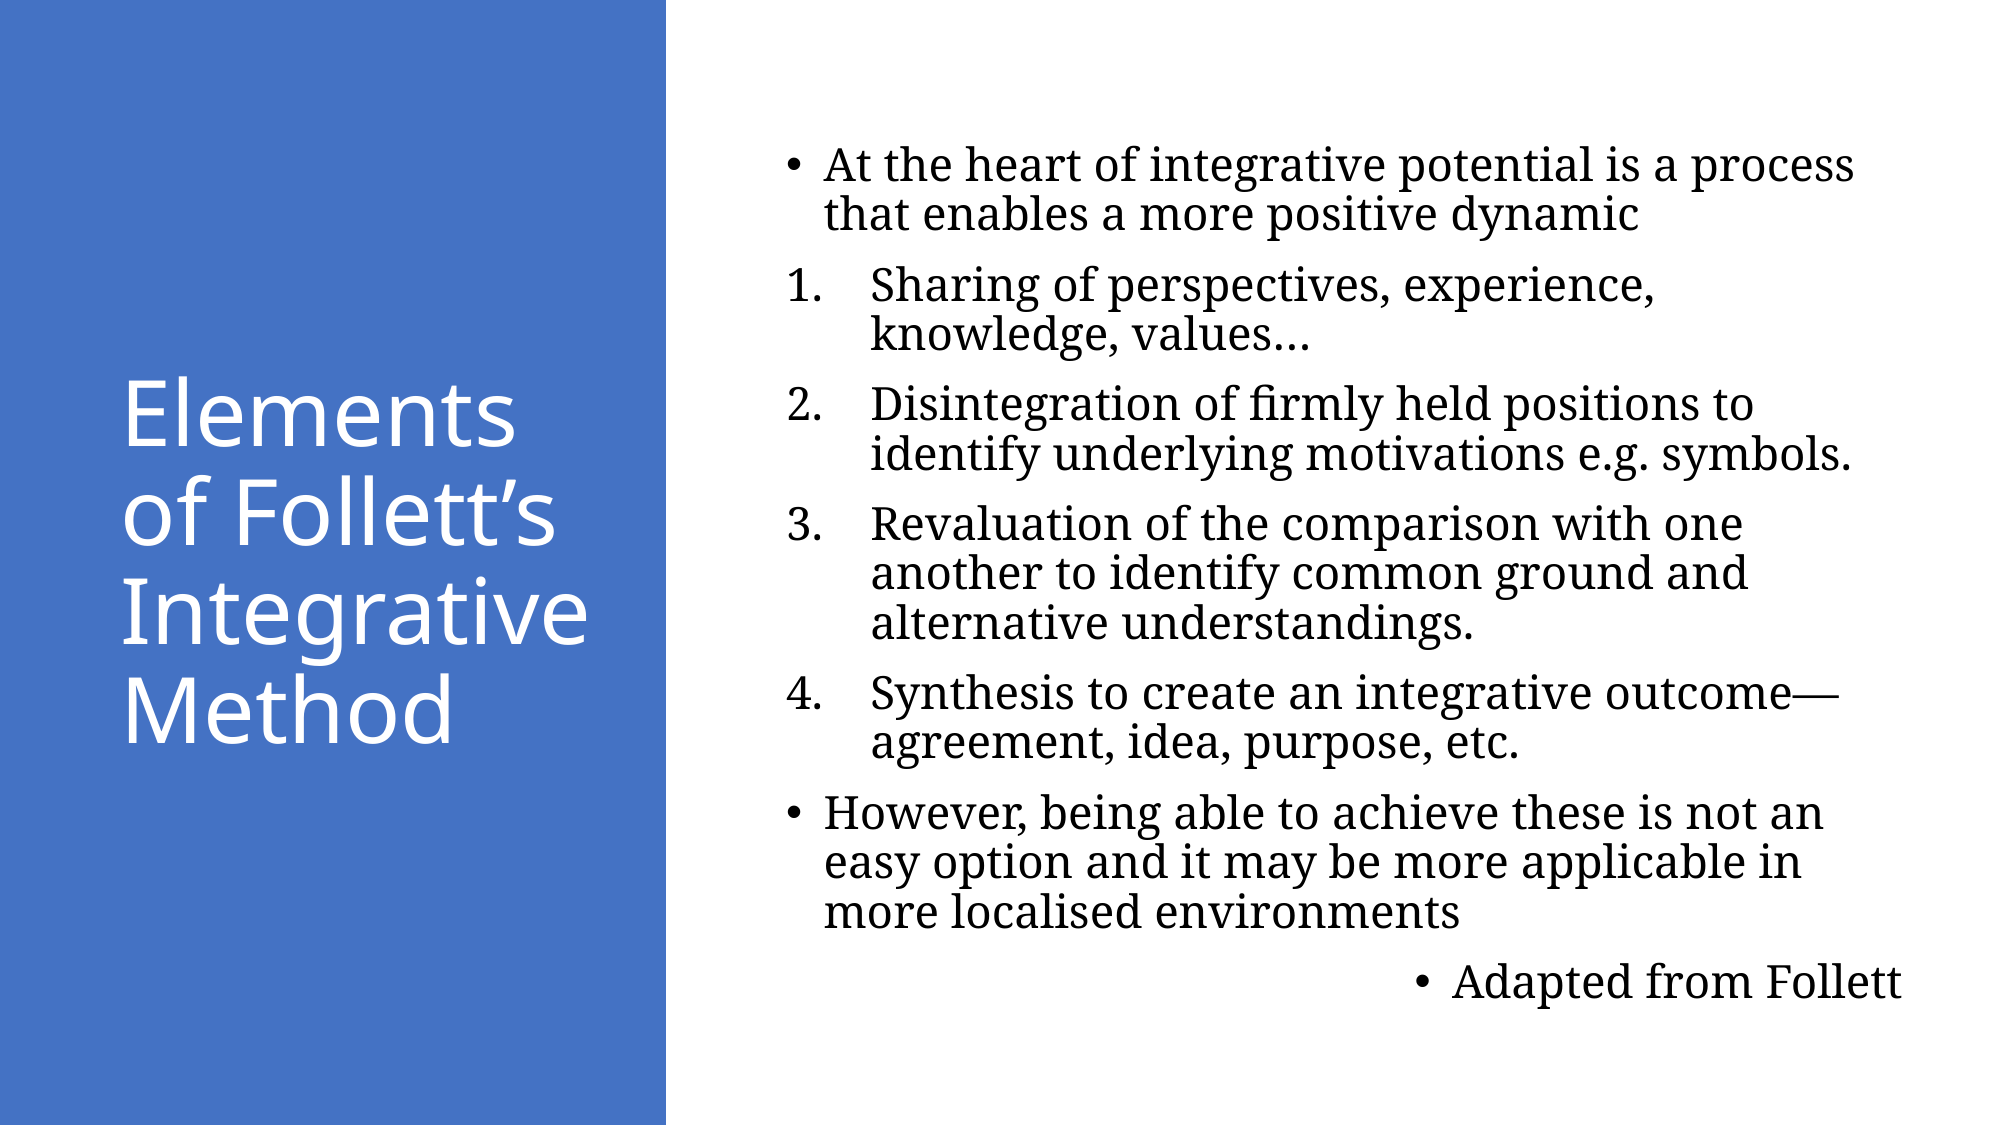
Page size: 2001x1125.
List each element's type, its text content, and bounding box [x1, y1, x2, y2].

title Elements of Follett’s Integrative Method [105, 104, 614, 1026]
list At the heart of integrative potential is a process that enables a more positive dynamic Sharing of perspectives, experience, knowledge, values… Disintegration of firmly held positions to identify underlying motivations e.g. symbols. Revaluation of the comparison with one another to identify common ground and alternative understandings. Synthesis to create an integrative outcome—agreement, idea, purpose, etc. However, being able to achieve these is not an easy option and it may be more applicable in more localised environments Adapted from Follett [770, 104, 1918, 1045]
text_box [0, 0, 667, 1125]
